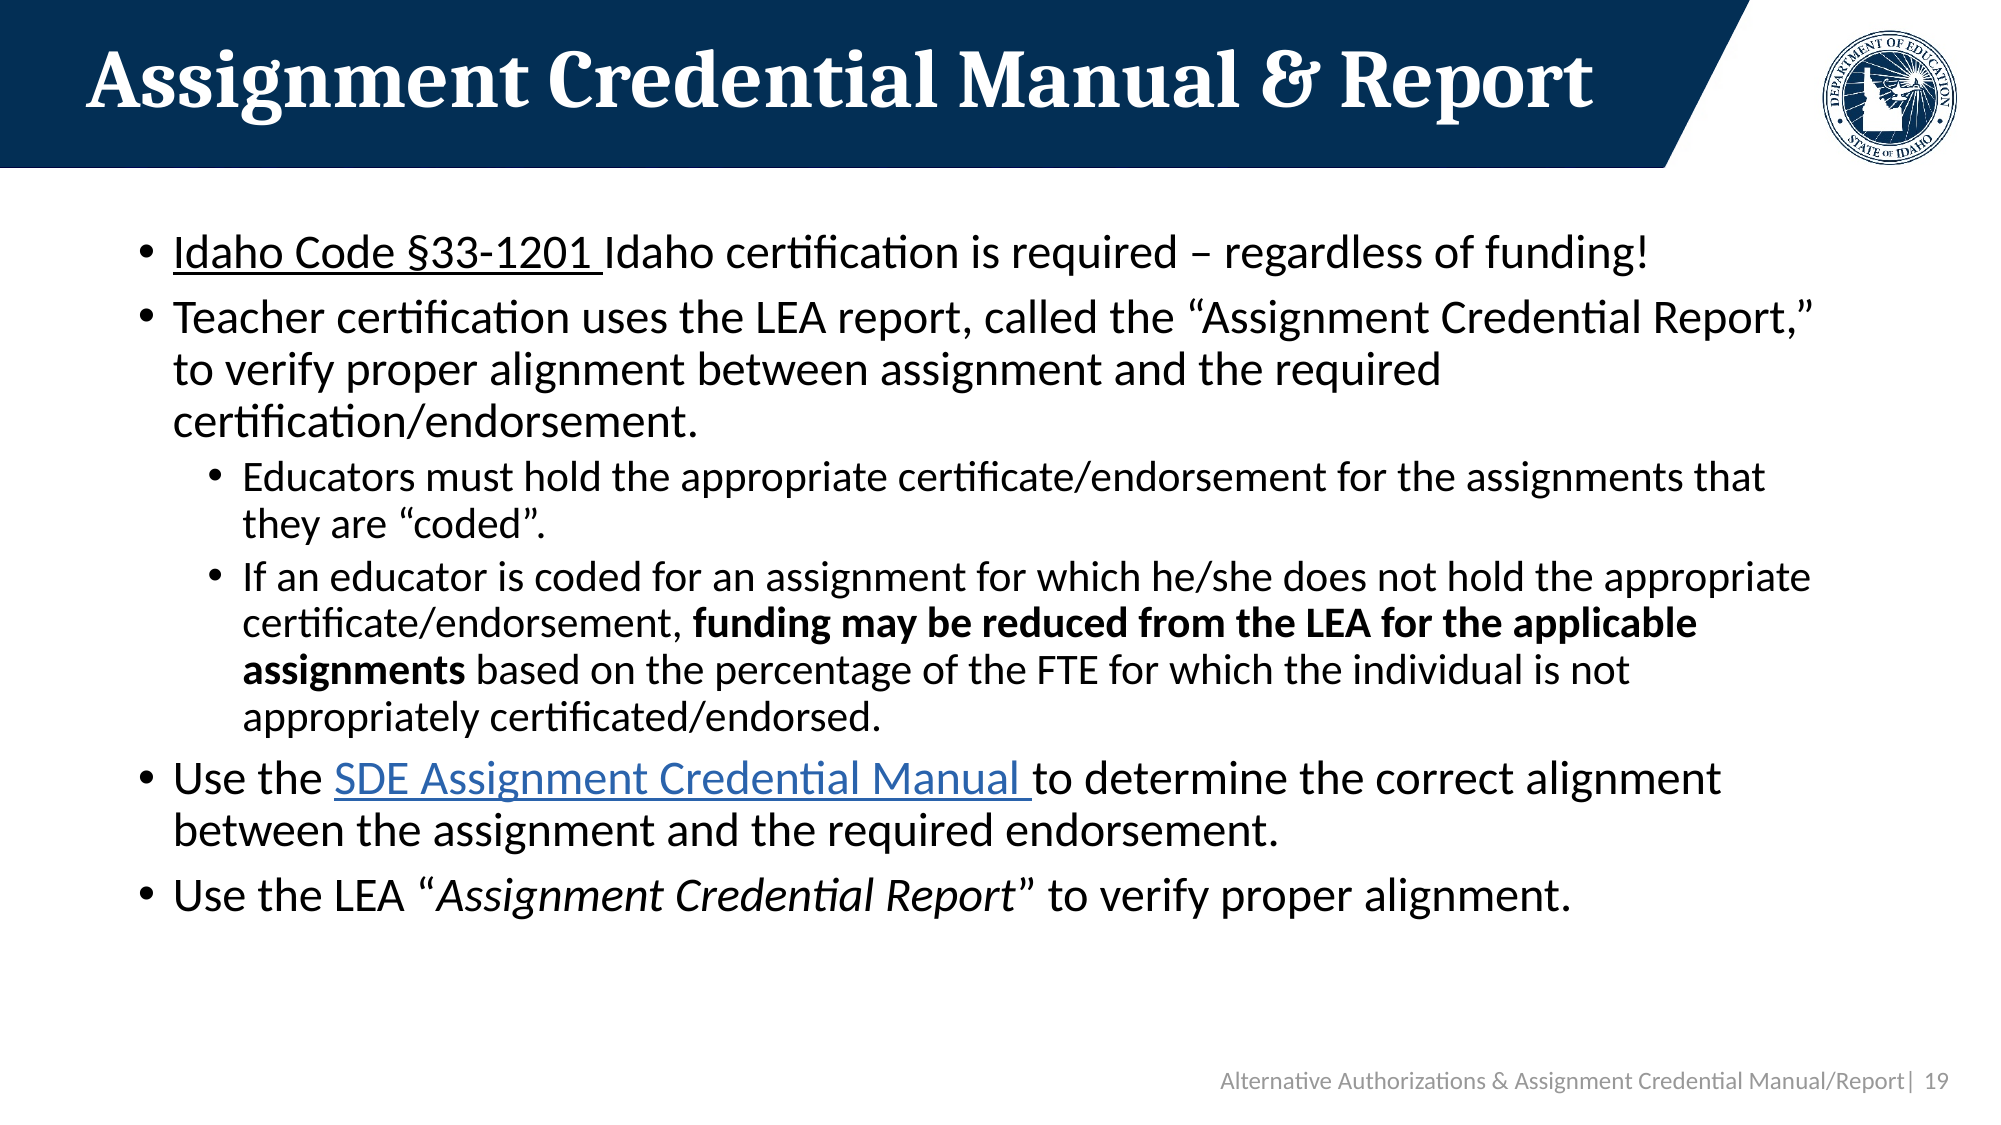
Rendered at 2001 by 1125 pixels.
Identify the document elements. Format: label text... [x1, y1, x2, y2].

slide_number Alternative Authorizations & Assignment Credential Manual/Report| 19 [1146, 1049, 1965, 1109]
list Idaho Code §33-1201 Idaho certification is required – regardless of funding! Teacher certification uses the LEA report, called the “Assignment Credential Report,” to verify proper alignment between assignment and the required certification/endorsement. Educators must hold the appropriate certificate/endorsement for the assignments that they are “coded”. If an educator is coded for an assignment for which he/she does not hold the appropriate certificate/endorsement, funding may be reduced from the LEA for the applicable assignments based on the percentage of the FTE for which the individual is not appropriately certificated/endorsed. Use the SDE Assignment Credential Manual to determine the correct alignment between the assignment and the required endorsement. Use the LEA “Assignment Credential Report” to verify proper alignment. [123, 219, 1849, 934]
title Assignment Credential Manual & Report [71, 0, 1797, 163]
picture [1665, 0, 1965, 173]
